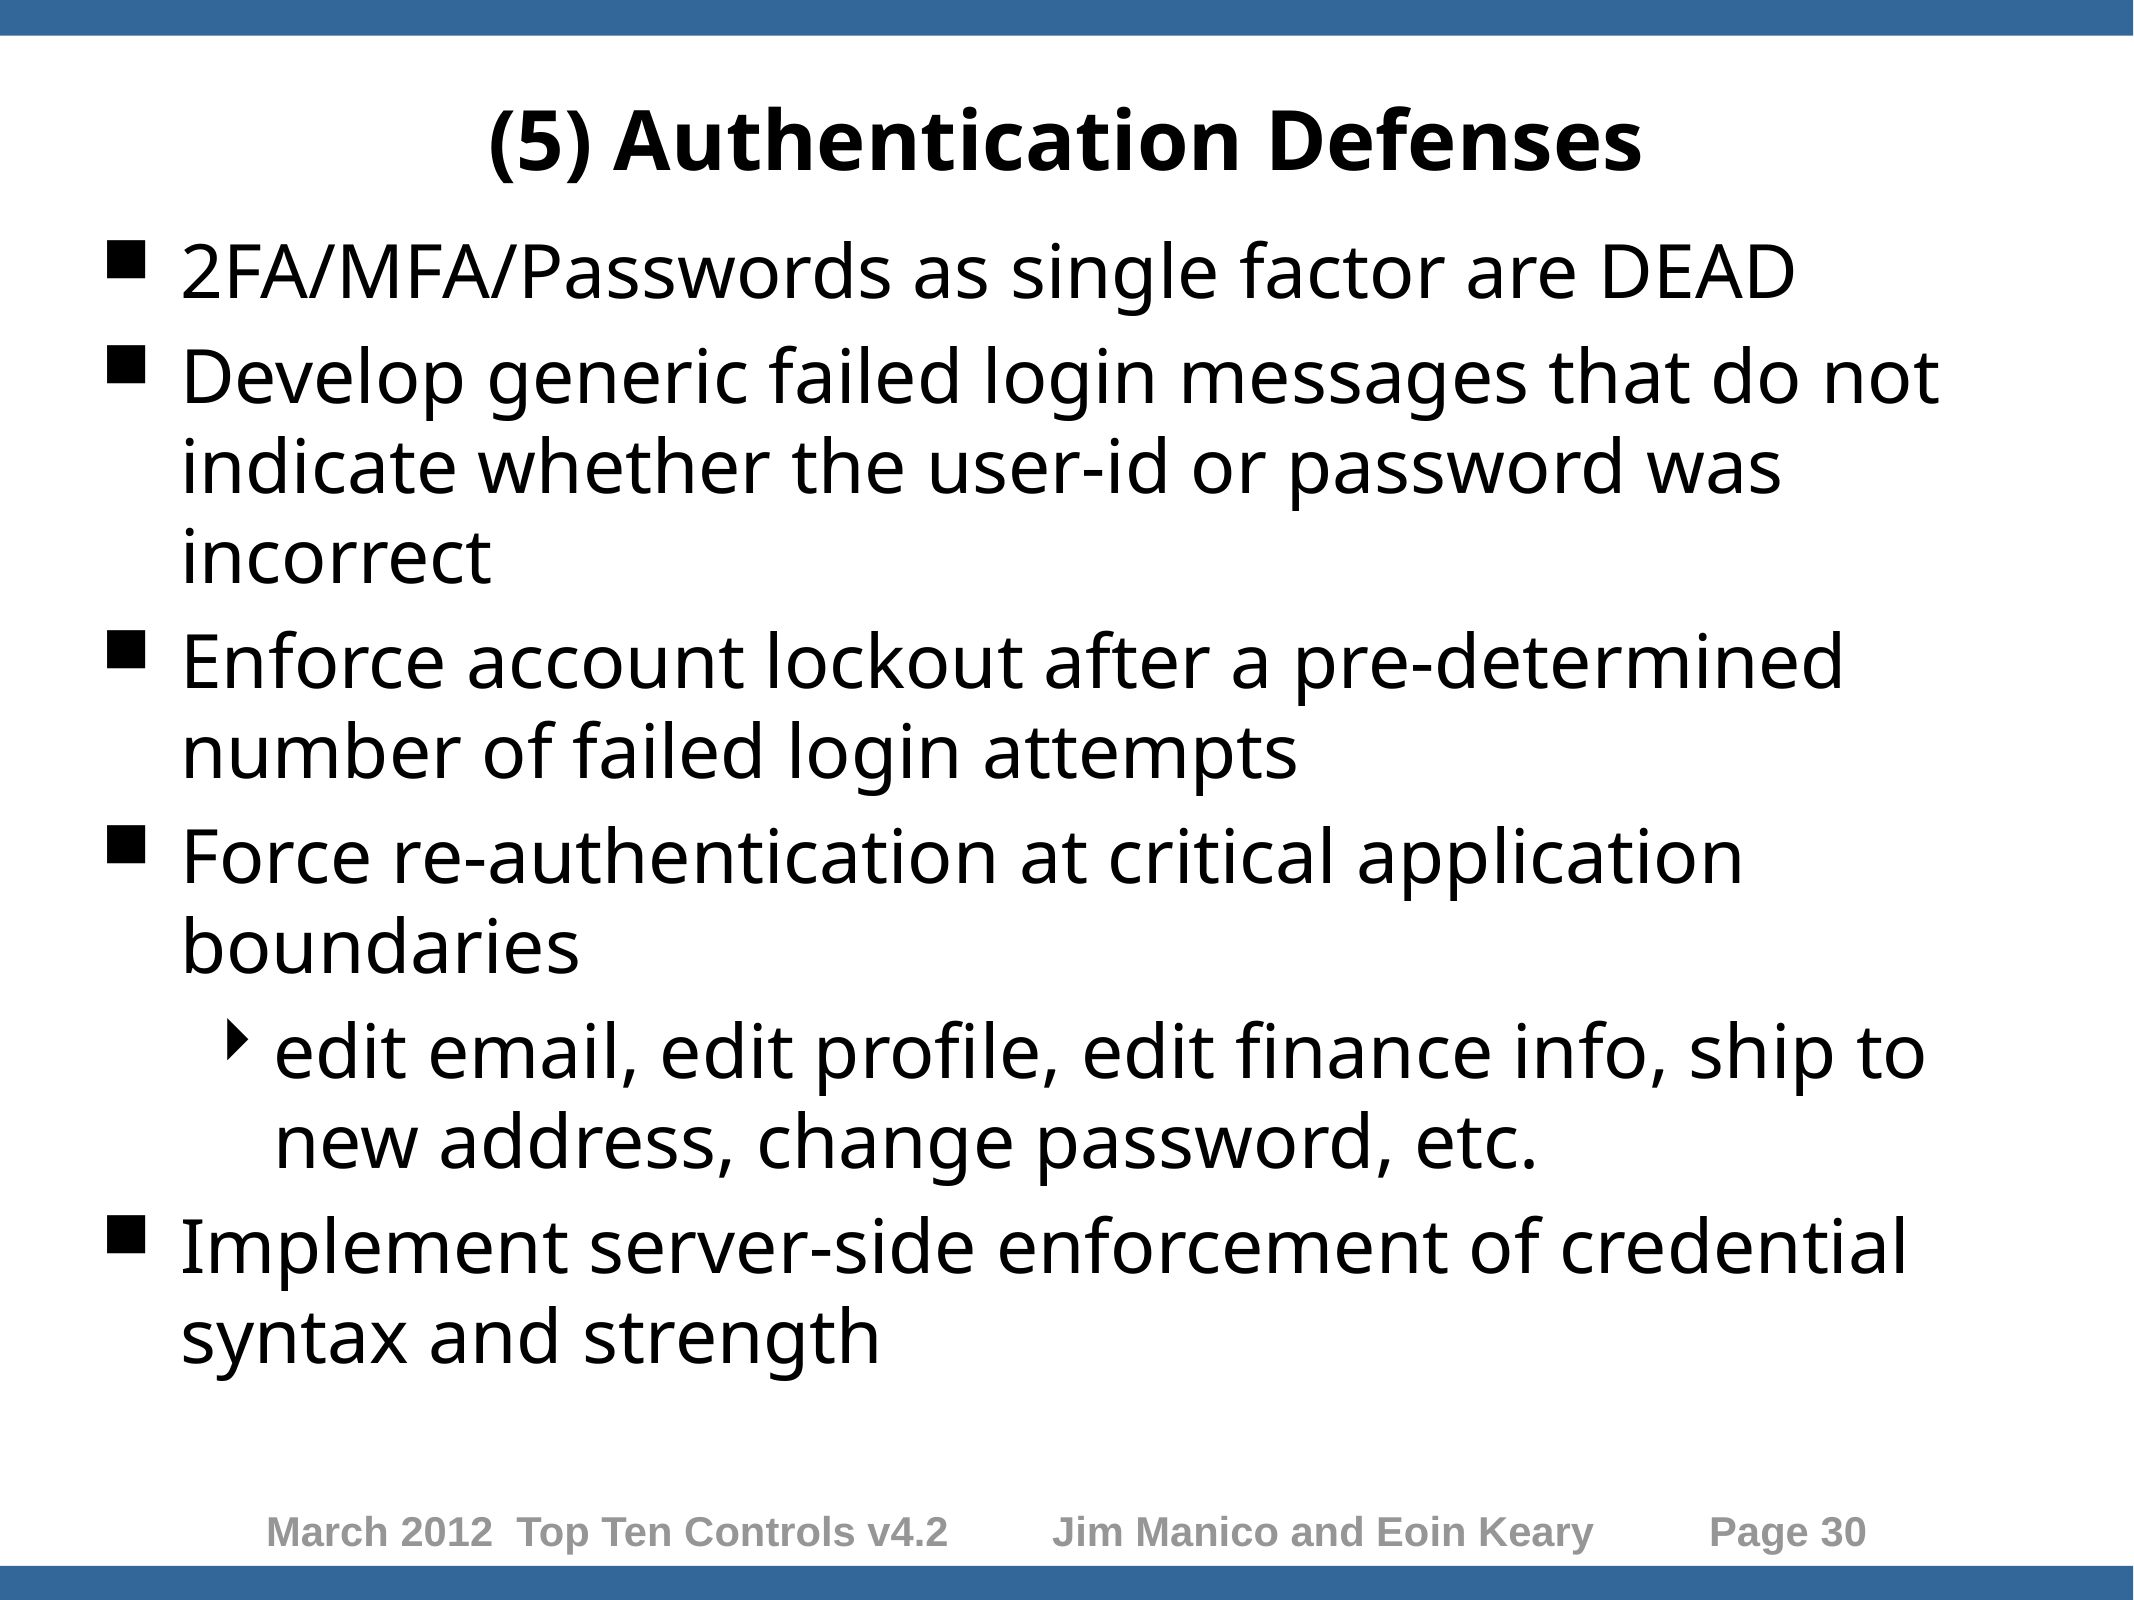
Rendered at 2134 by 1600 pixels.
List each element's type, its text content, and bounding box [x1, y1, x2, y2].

list 2FA/MFA/Passwords as single factor are DEAD Develop generic failed login messages that do not indicate whether the user-id or password was incorrect Enforce account lockout after a pre-determined number of failed login attempts Force re-authentication at critical application boundaries edit email, edit profile, edit finance info, ship to new address, change password, etc. Implement server-side enforcement of credential syntax and strength [79, 212, 2055, 1350]
title (5) Authentication Defenses [0, 37, 2134, 238]
